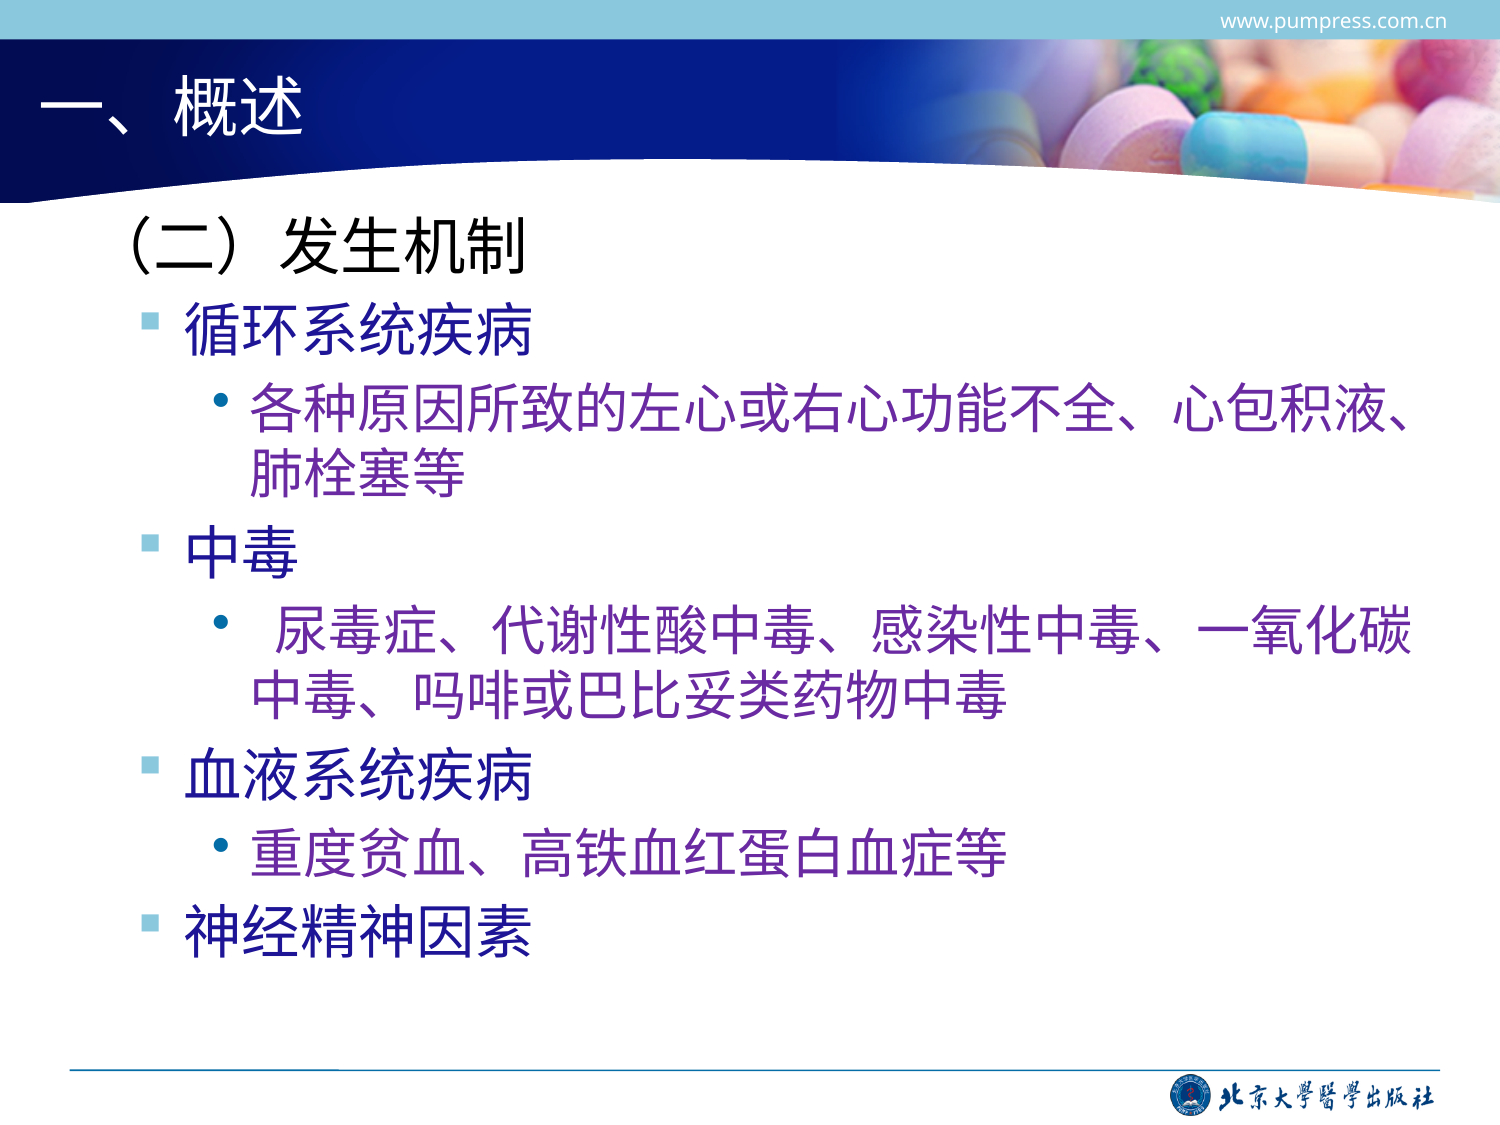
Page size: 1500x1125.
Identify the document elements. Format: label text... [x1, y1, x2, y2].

list （二）发生机制 循环系统疾病 各种原因所致的左心或右心功能不全、心包积液、肺栓塞等 中毒 尿毒症、代谢性酸中毒、感染性中毒、一氧化碳中毒、吗啡或巴比妥类药物中毒 血液系统疾病 重度贫血、高铁血红蛋白血症等 神经精神因素 [46, 198, 1460, 1000]
title 一、概述 [23, 58, 1349, 152]
picture [1170, 1074, 1436, 1118]
slide_number www.pumpress.com.cn [1024, 0, 1463, 38]
picture [0, 40, 1500, 203]
